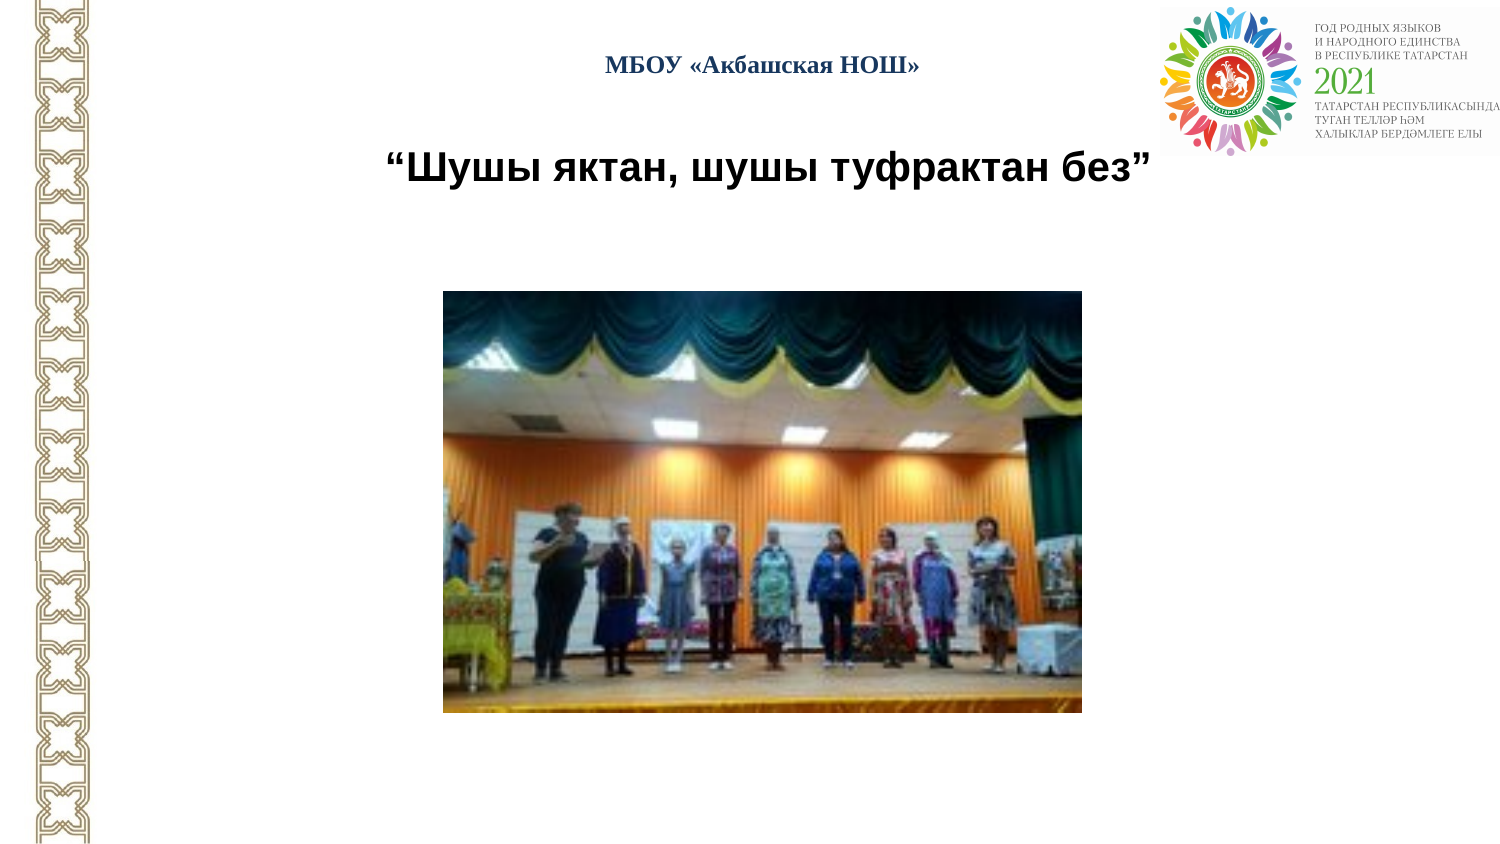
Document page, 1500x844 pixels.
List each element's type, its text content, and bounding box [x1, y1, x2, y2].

text_box МБОУ «Акбашская НОШ» [100, 40, 1155, 87]
slide_number 3 [1149, 1, 1500, 40]
picture [0, 0, 1500, 844]
title “Шушы яктан, шушы туфрактан без” [153, 105, 1384, 198]
